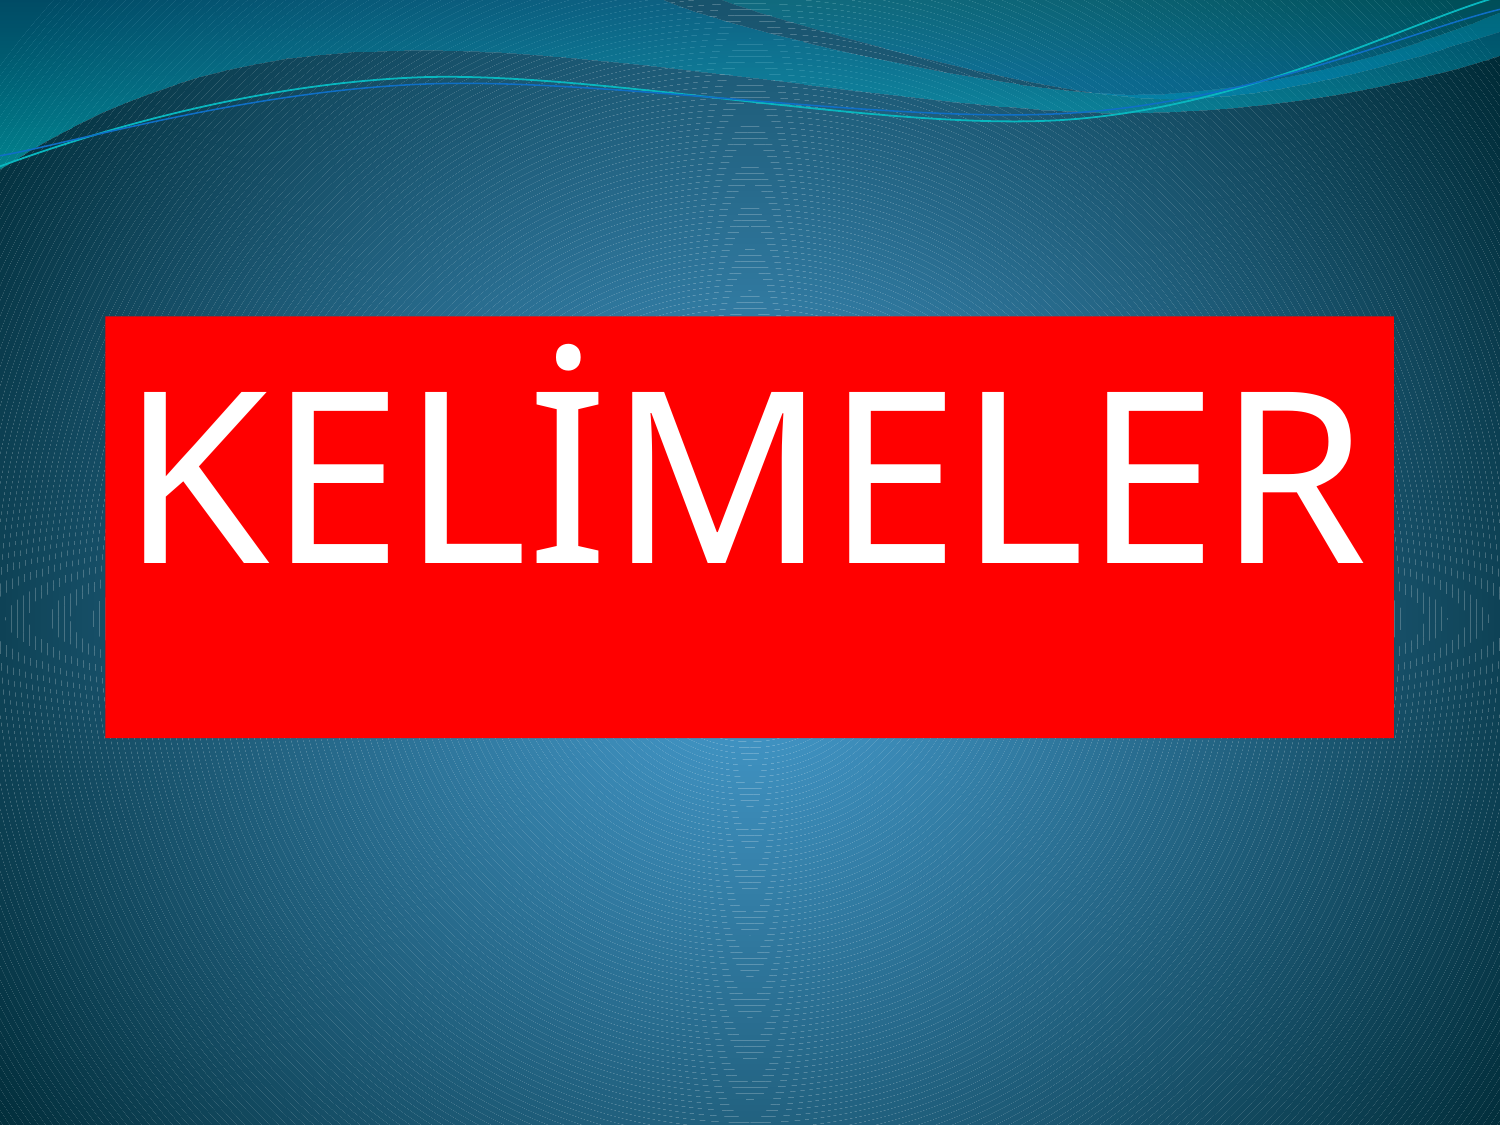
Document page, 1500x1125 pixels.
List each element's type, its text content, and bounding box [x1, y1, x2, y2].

subtitle KELİMELER [105, 316, 1394, 739]
